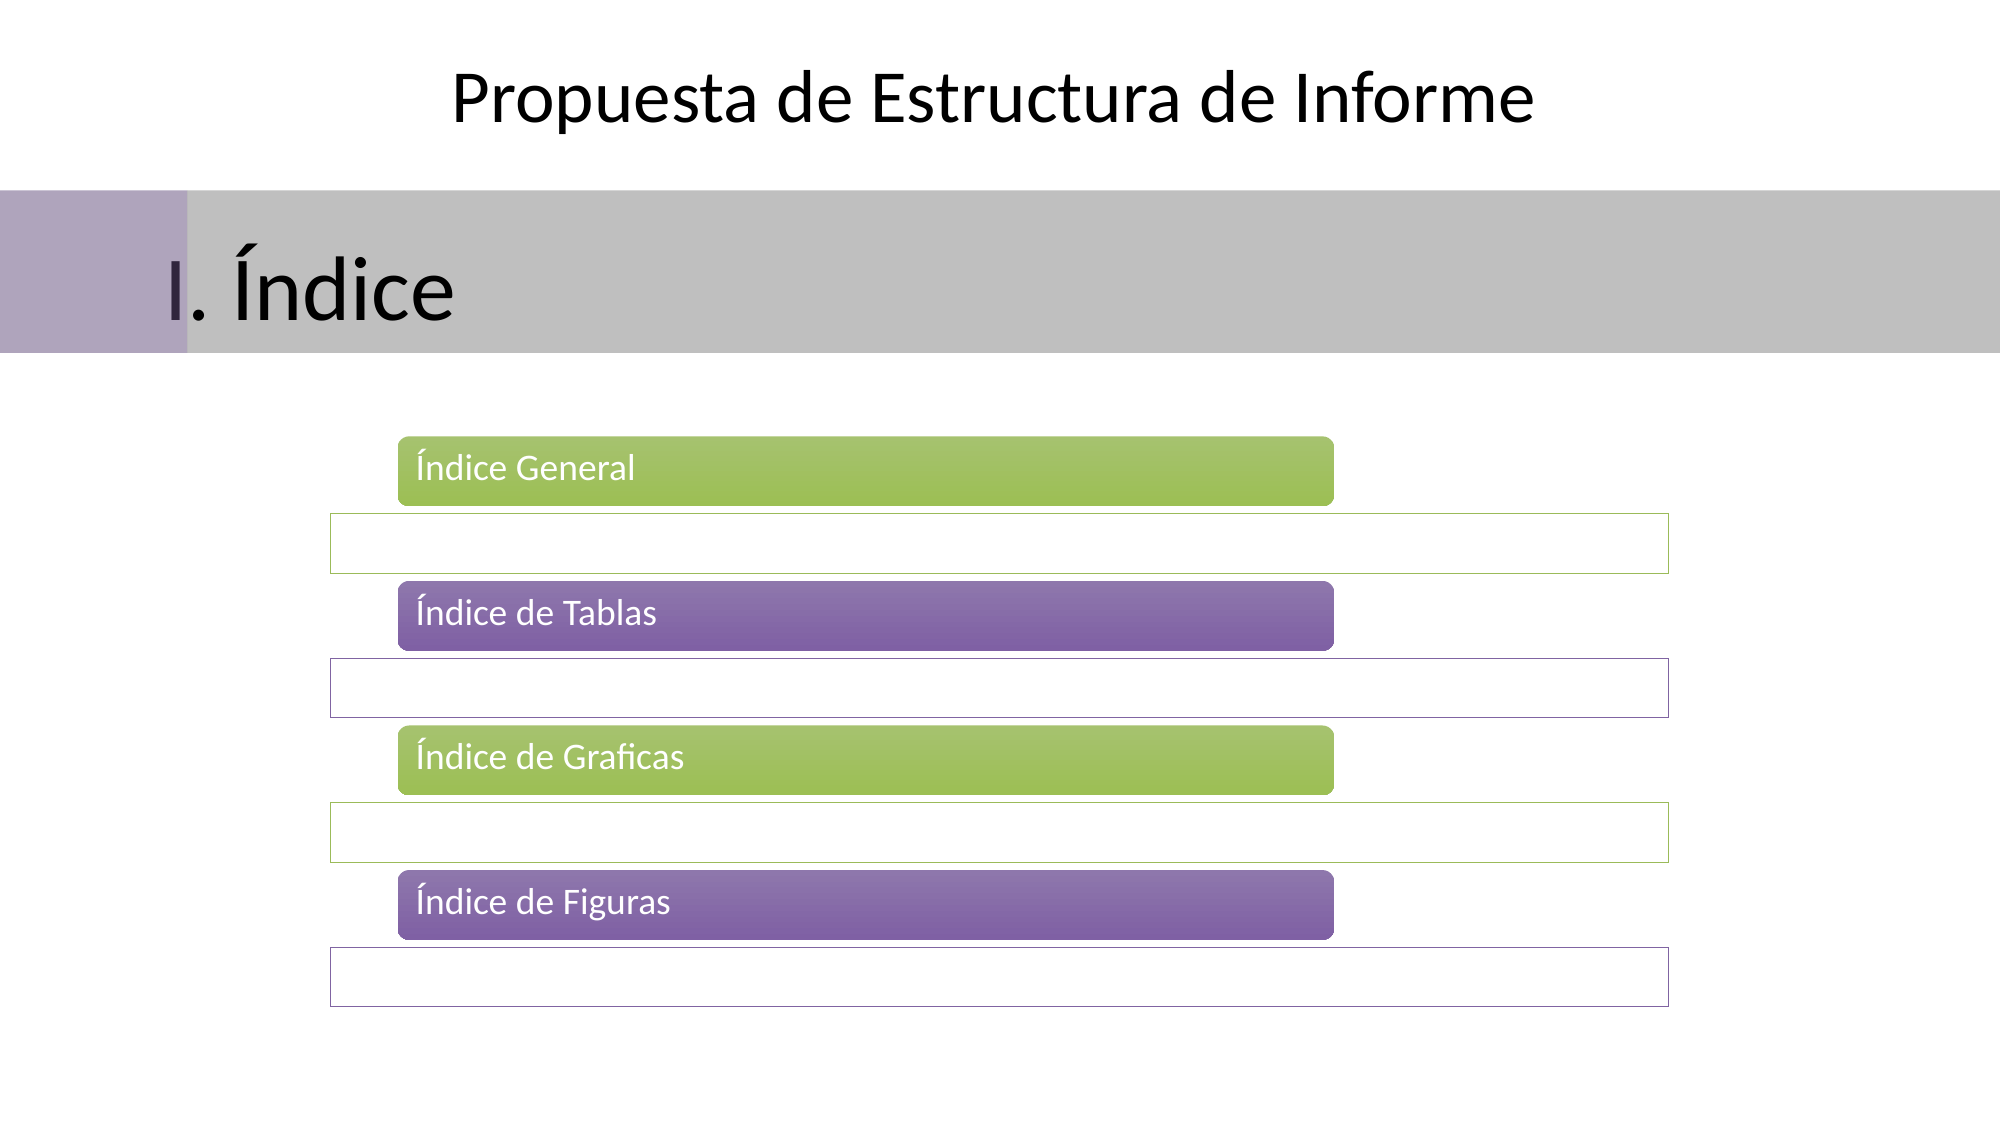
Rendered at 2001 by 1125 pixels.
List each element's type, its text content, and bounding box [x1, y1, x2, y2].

title I. Índice [149, 182, 1875, 400]
text_box [0, 190, 188, 353]
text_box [330, 428, 1669, 1007]
text_box [1875, 190, 2000, 353]
text_box Propuesta de Estructura de Informe [428, 31, 1561, 155]
